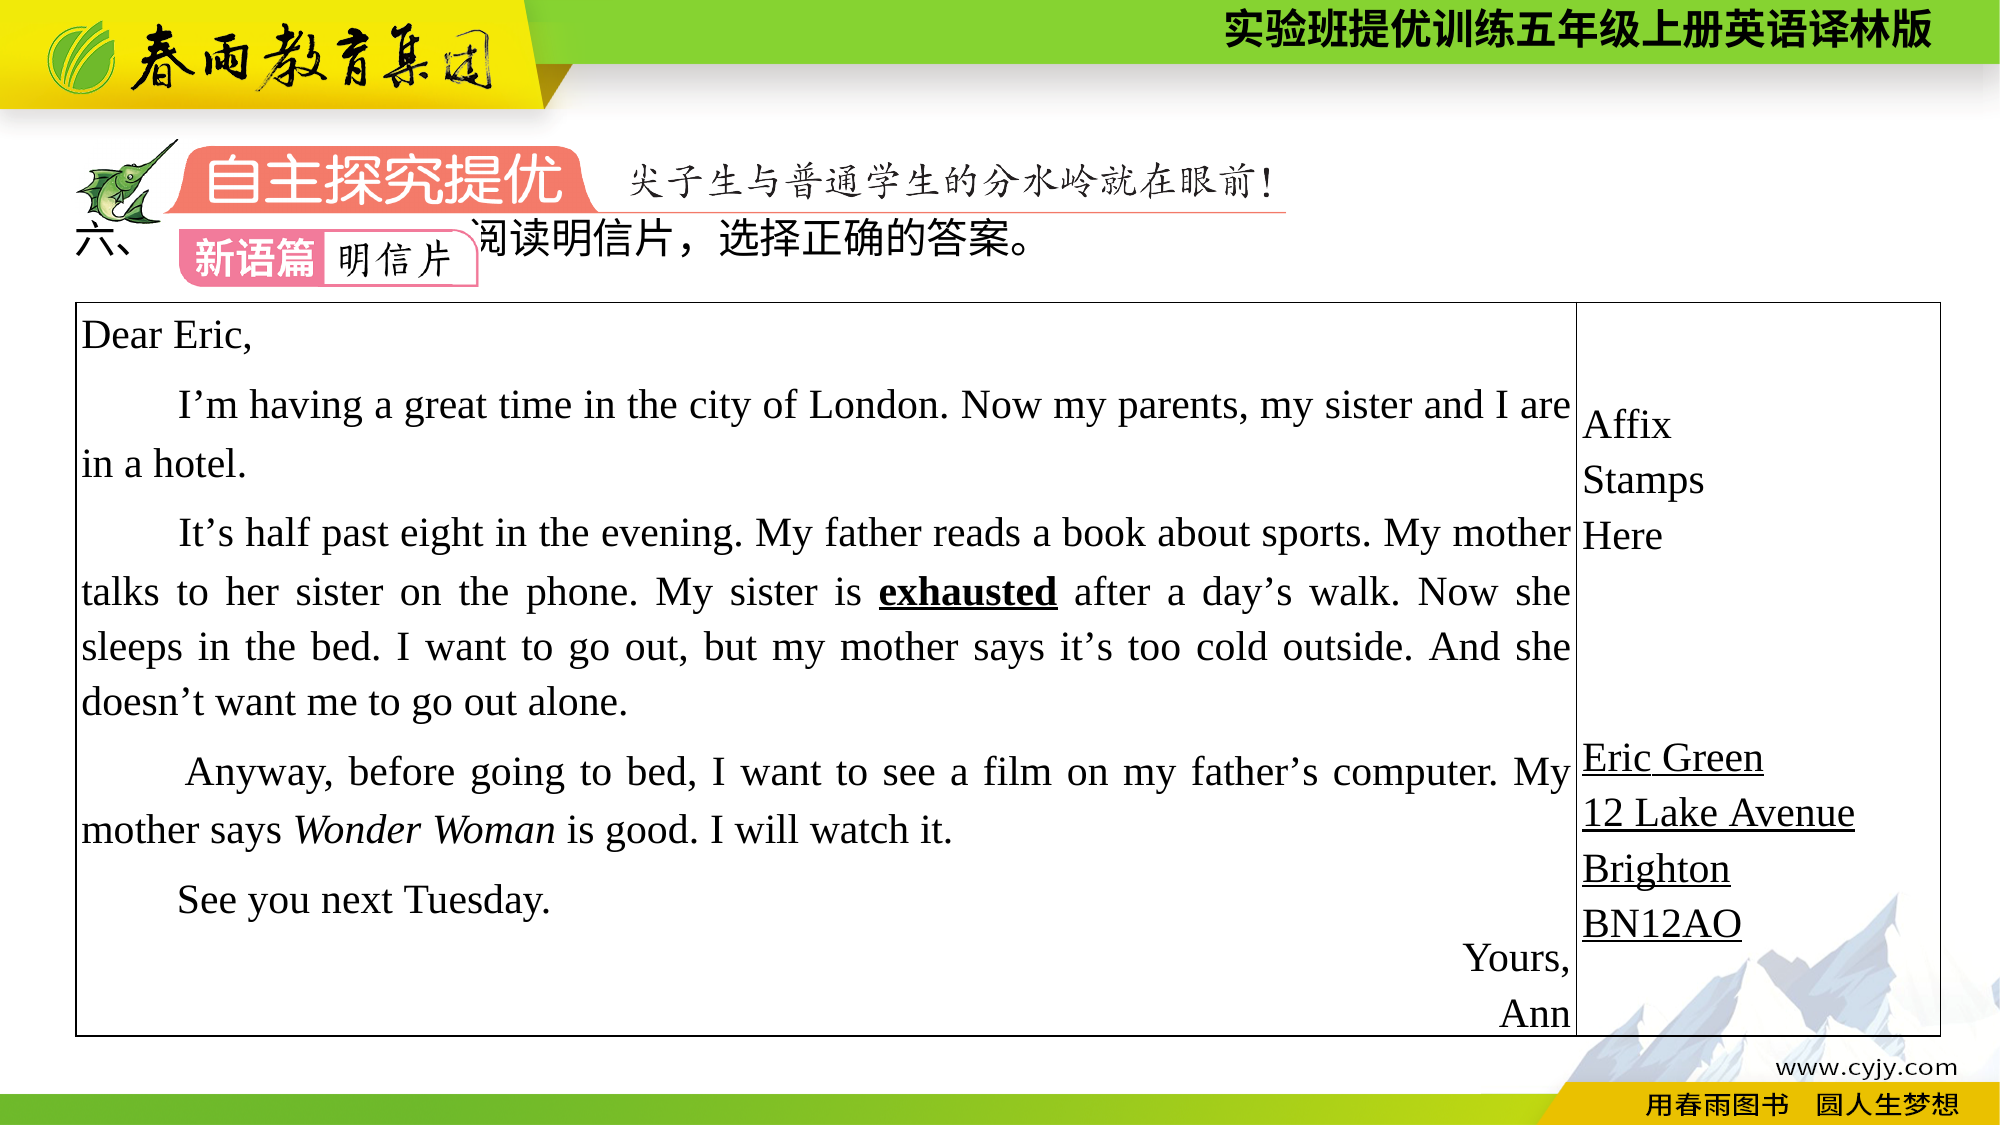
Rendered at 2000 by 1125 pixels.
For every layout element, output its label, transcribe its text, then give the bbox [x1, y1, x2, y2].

list 六、 阅读明信片，选择正确的答案。 [59, 54, 1944, 297]
table_header Affix Stamps Here Eric Green 12 Lake Avenue Brighton BN12AO [1577, 303, 1940, 1035]
table_header Dear Eric, I’m having a great time in the city of London. Now my parents, my sister and I are in a hotel. It’s half past eight in the evening. My father reads a book about sports. My mother talks to her sister on the phone. My sister is exhausted after a day’s walk. Now she sleeps in the bed. I want to go out, but my mother says it’s too cold outside. And she doesn’t want me to go out alone. Anyway, before going to bed, I want to see a film on my father’s computer. My mother says Wonder Woman is good. I will watch it. See you next Tuesday. Yours, Ann [77, 303, 1576, 1035]
picture [0, 0, 2000, 1125]
